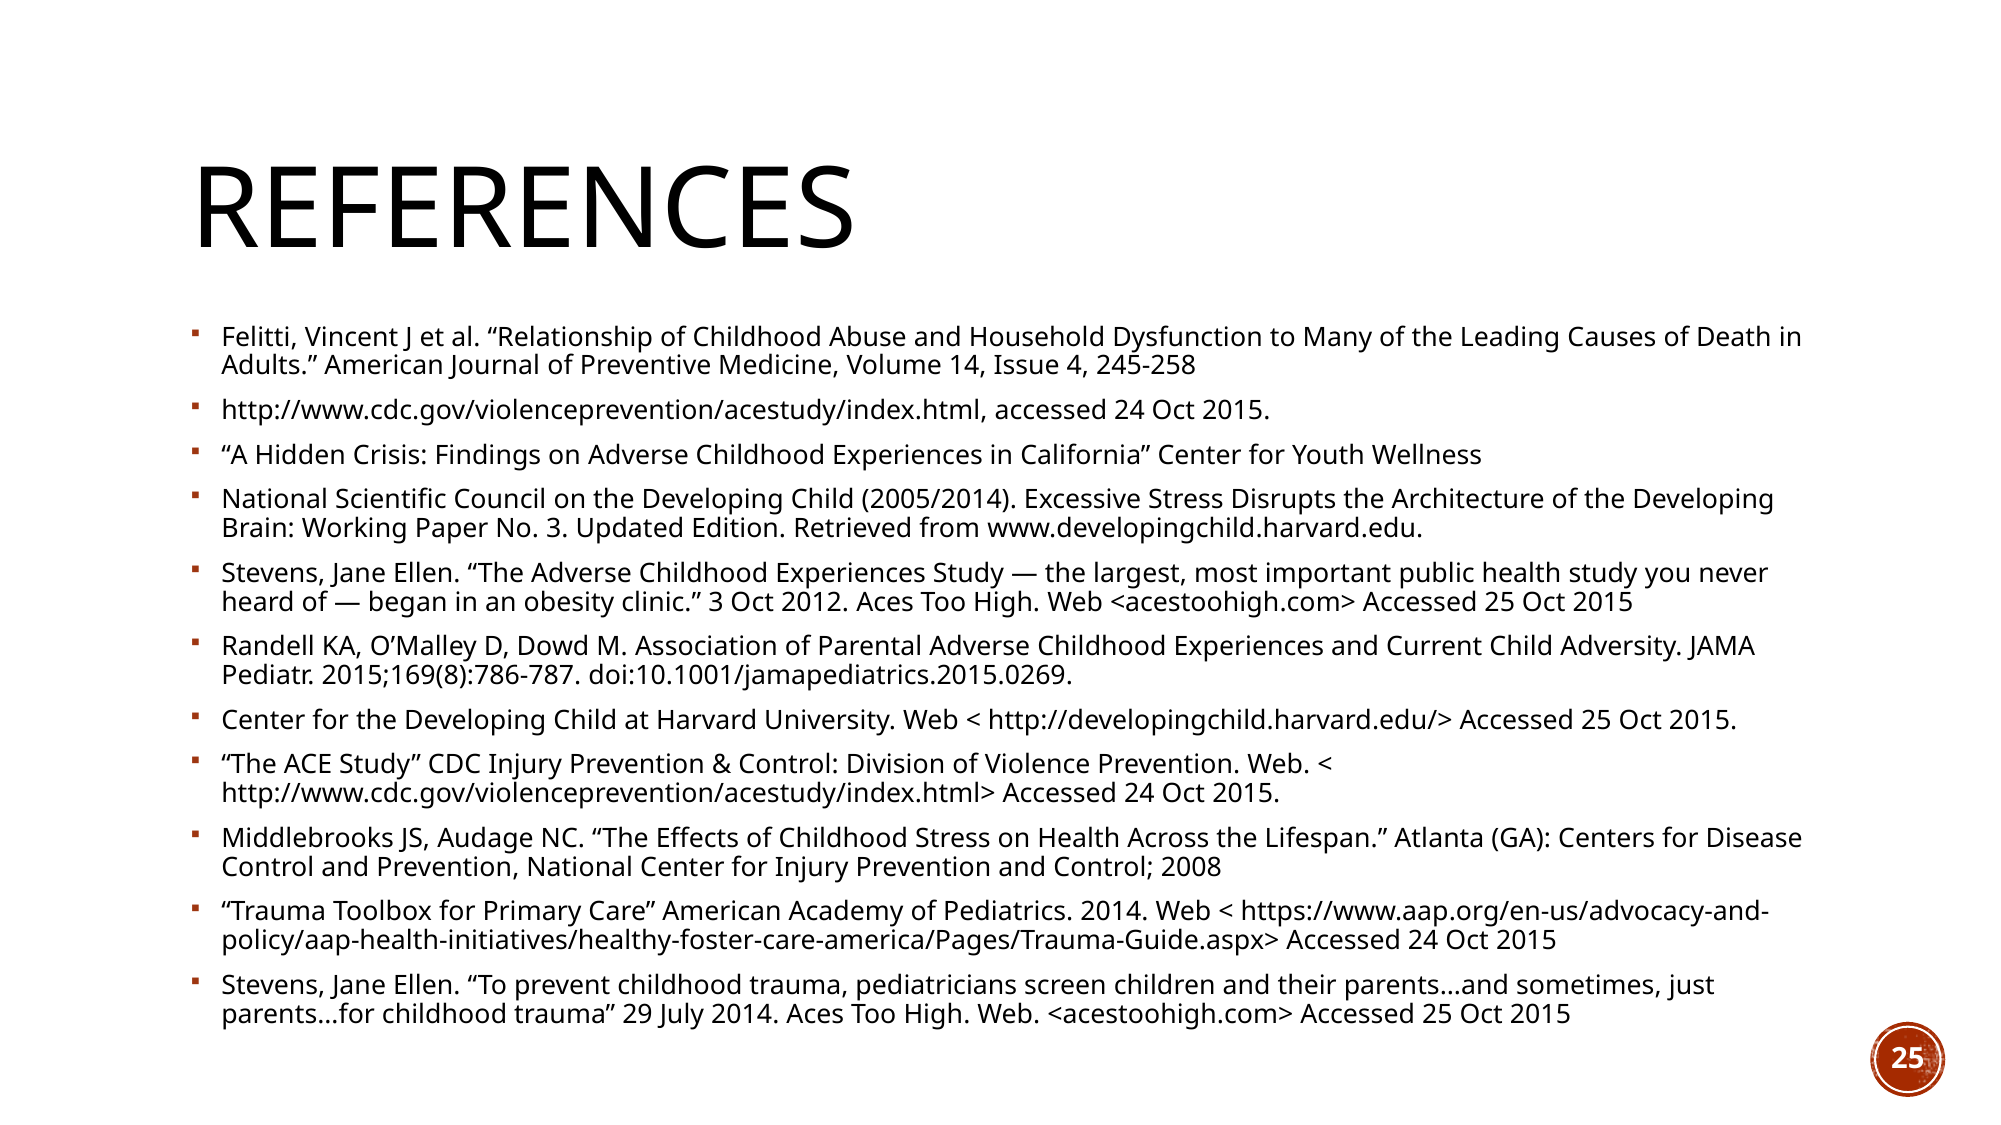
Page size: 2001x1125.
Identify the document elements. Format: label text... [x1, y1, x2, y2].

list Felitti, Vincent J et al. “Relationship of Childhood Abuse and Household Dysfunction to Many of the Leading Causes of Death in Adults.” American Journal of Preventive Medicine, Volume 14, Issue 4, 245-258 http://www.cdc.gov/violenceprevention/acestudy/index.html, accessed 24 Oct 2015. “A Hidden Crisis: Findings on Adverse Childhood Experiences in California” Center for Youth Wellness National Scientific Council on the Developing Child (2005/2014). Excessive Stress Disrupts the Architecture of the Developing Brain: Working Paper No. 3. Updated Edition. Retrieved from www.developingchild.harvard.edu. Stevens, Jane Ellen. “The Adverse Childhood Experiences Study — the largest, most important public health study you never heard of — began in an obesity clinic.” 3 Oct 2012. Aces Too High. Web <acestoohigh.com> Accessed 25 Oct 2015 Randell KA, O’Malley D, Dowd M. Association of Parental Adverse Childhood Experiences and Current Child Adversity. JAMA Pediatr. 2015;169(8):786-787. doi:10.1001/jamapediatrics.2015.0269. Center for the Developing Child at Harvard University. Web < http://developingchild.harvard.edu/> Accessed 25 Oct 2015. “The ACE Study” CDC Injury Prevention & Control: Division of Violence Prevention. Web. < http://www.cdc.gov/violenceprevention/acestudy/index.html> Accessed 24 Oct 2015. Middlebrooks JS, Audage NC. “The Effects of Childhood Stress on Health Across the Lifespan.” Atlanta (GA): Centers for Disease Control and Prevention, National Center for Injury Prevention and Control; 2008 “Trauma Toolbox for Primary Care” American Academy of Pediatrics. 2014. Web < https://www.aap.org/en-us/advocacy-and-policy/aap-health-initiatives/healthy-foster-care-america/Pages/Trauma-Guide.aspx> Accessed 24 Oct 2015 Stevens, Jane Ellen. “To prevent childhood trauma, pediatricians screen children and their parents…and sometimes, just parents…for childhood trauma” 29 July 2014. Aces Too High. Web. <acestoohigh.com> Accessed 25 Oct 2015 [175, 315, 1826, 1048]
slide_number 25 [1855, 1028, 1961, 1089]
title References [175, 79, 1826, 315]
